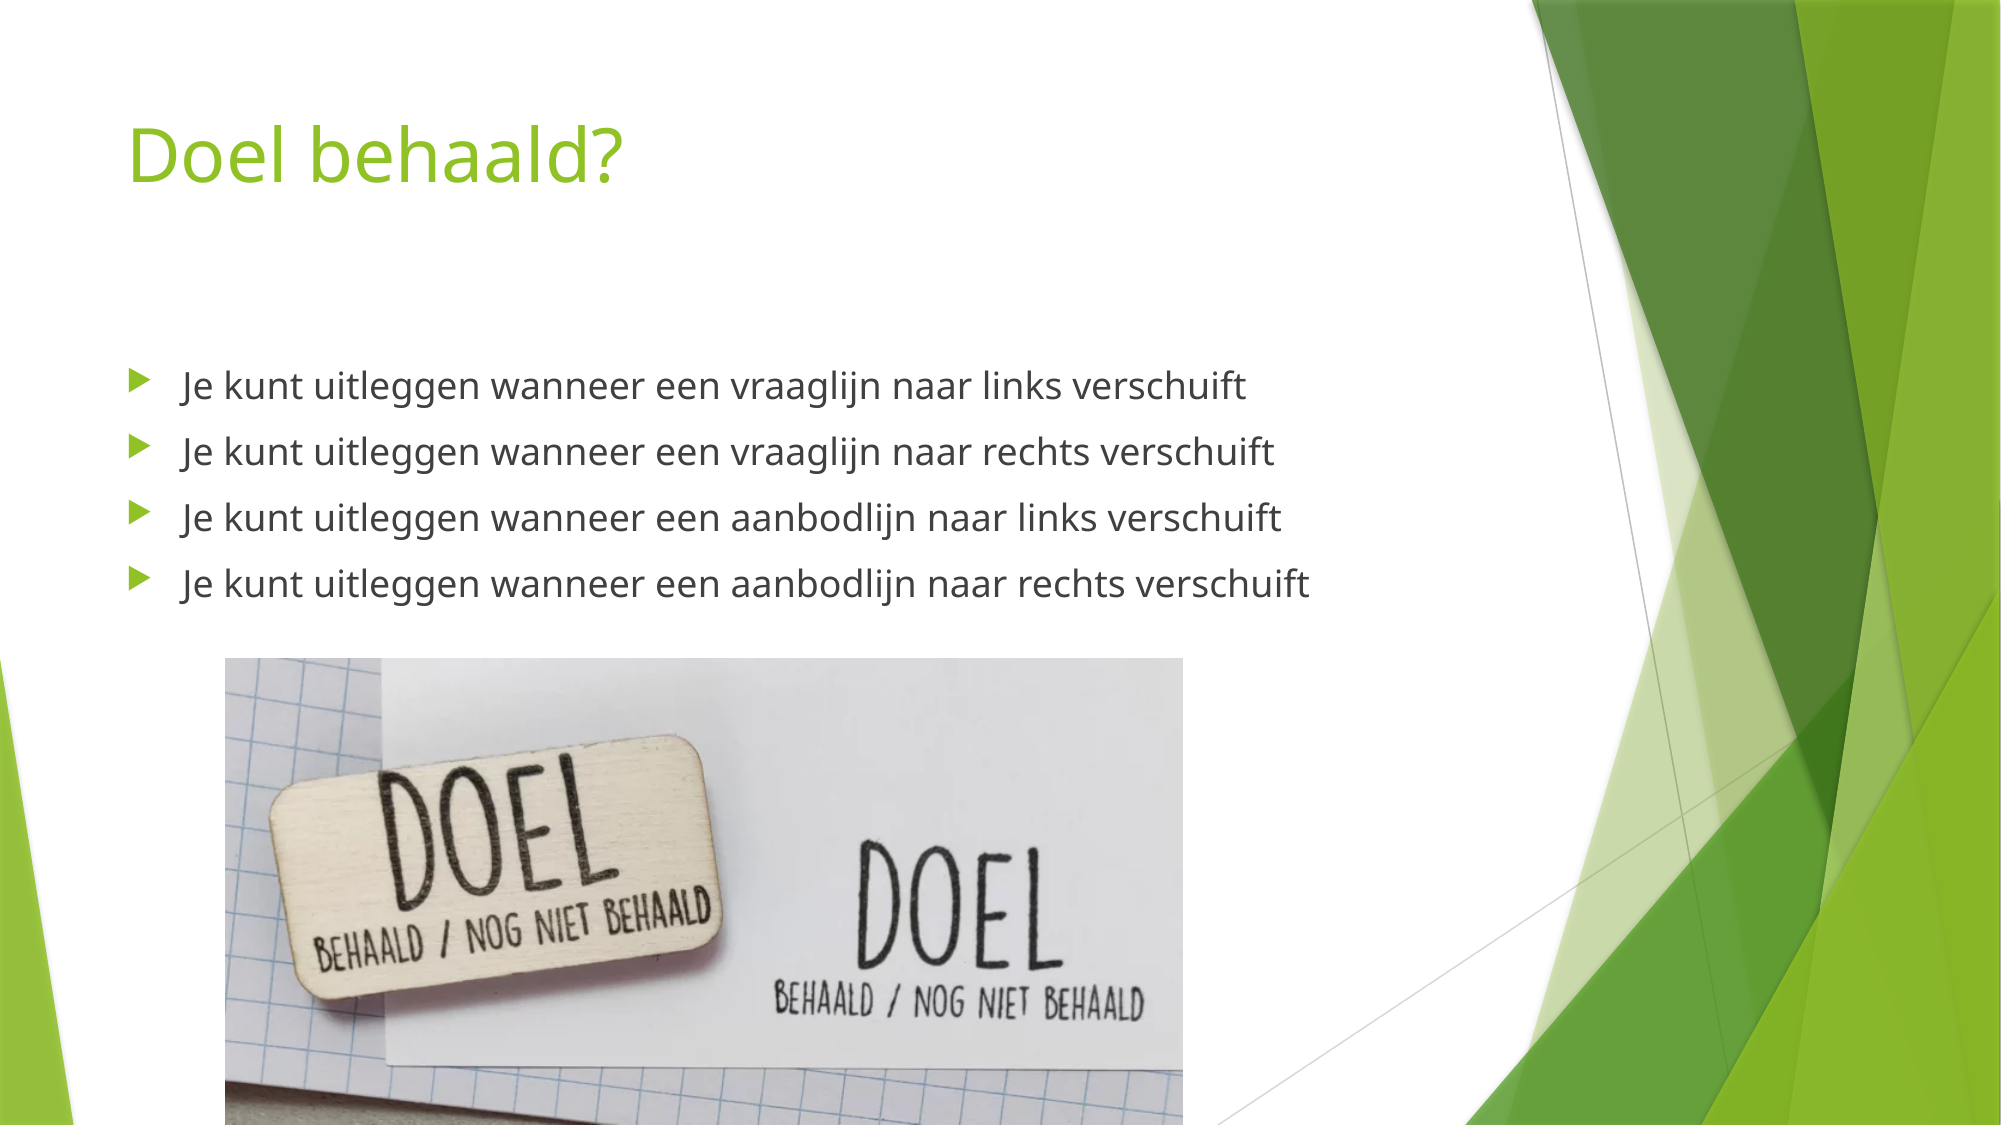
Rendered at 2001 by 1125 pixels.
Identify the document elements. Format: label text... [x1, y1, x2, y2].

picture [224, 657, 1183, 1125]
list Je kunt uitleggen wanneer een vraaglijn naar links verschuift Je kunt uitleggen wanneer een vraaglijn naar rechts verschuift Je kunt uitleggen wanneer een aanbodlijn naar links verschuift Je kunt uitleggen wanneer een aanbodlijn naar rechts verschuift [111, 354, 1522, 992]
title Doel behaald? [111, 99, 1522, 317]
